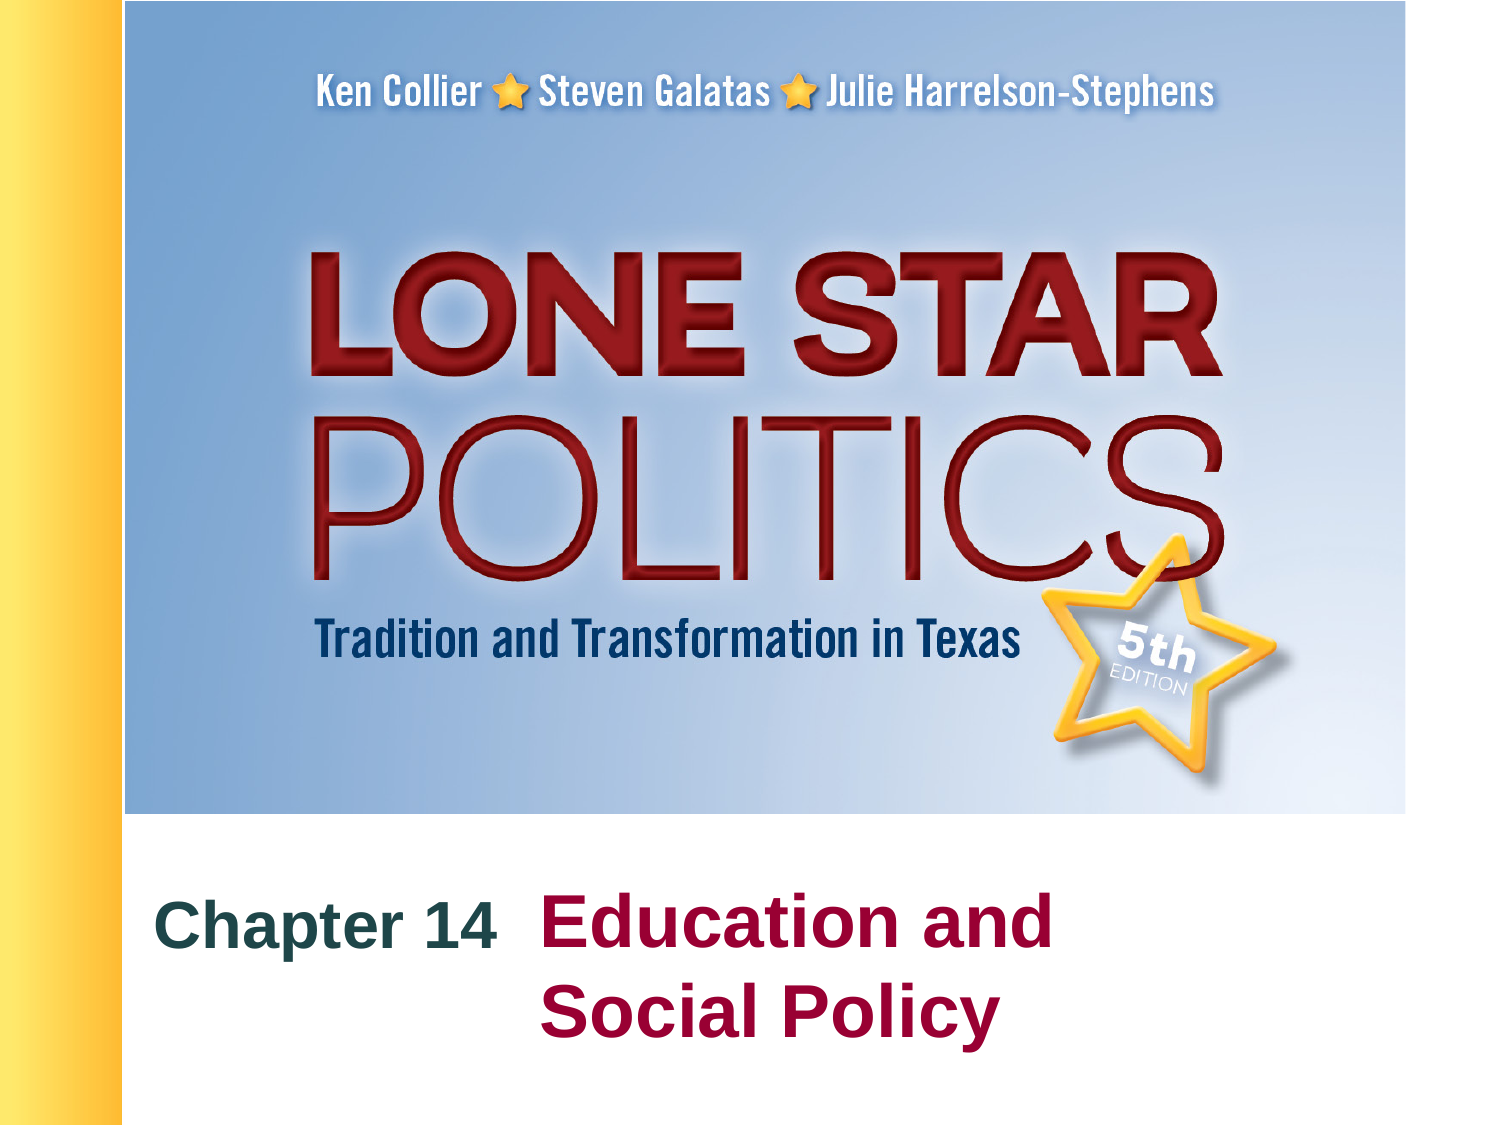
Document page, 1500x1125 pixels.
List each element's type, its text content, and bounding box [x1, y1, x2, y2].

picture [0, 0, 1500, 1125]
text_box Chapter 14 [126, 874, 524, 969]
text_box Education and Social Policy [524, 865, 1263, 1061]
